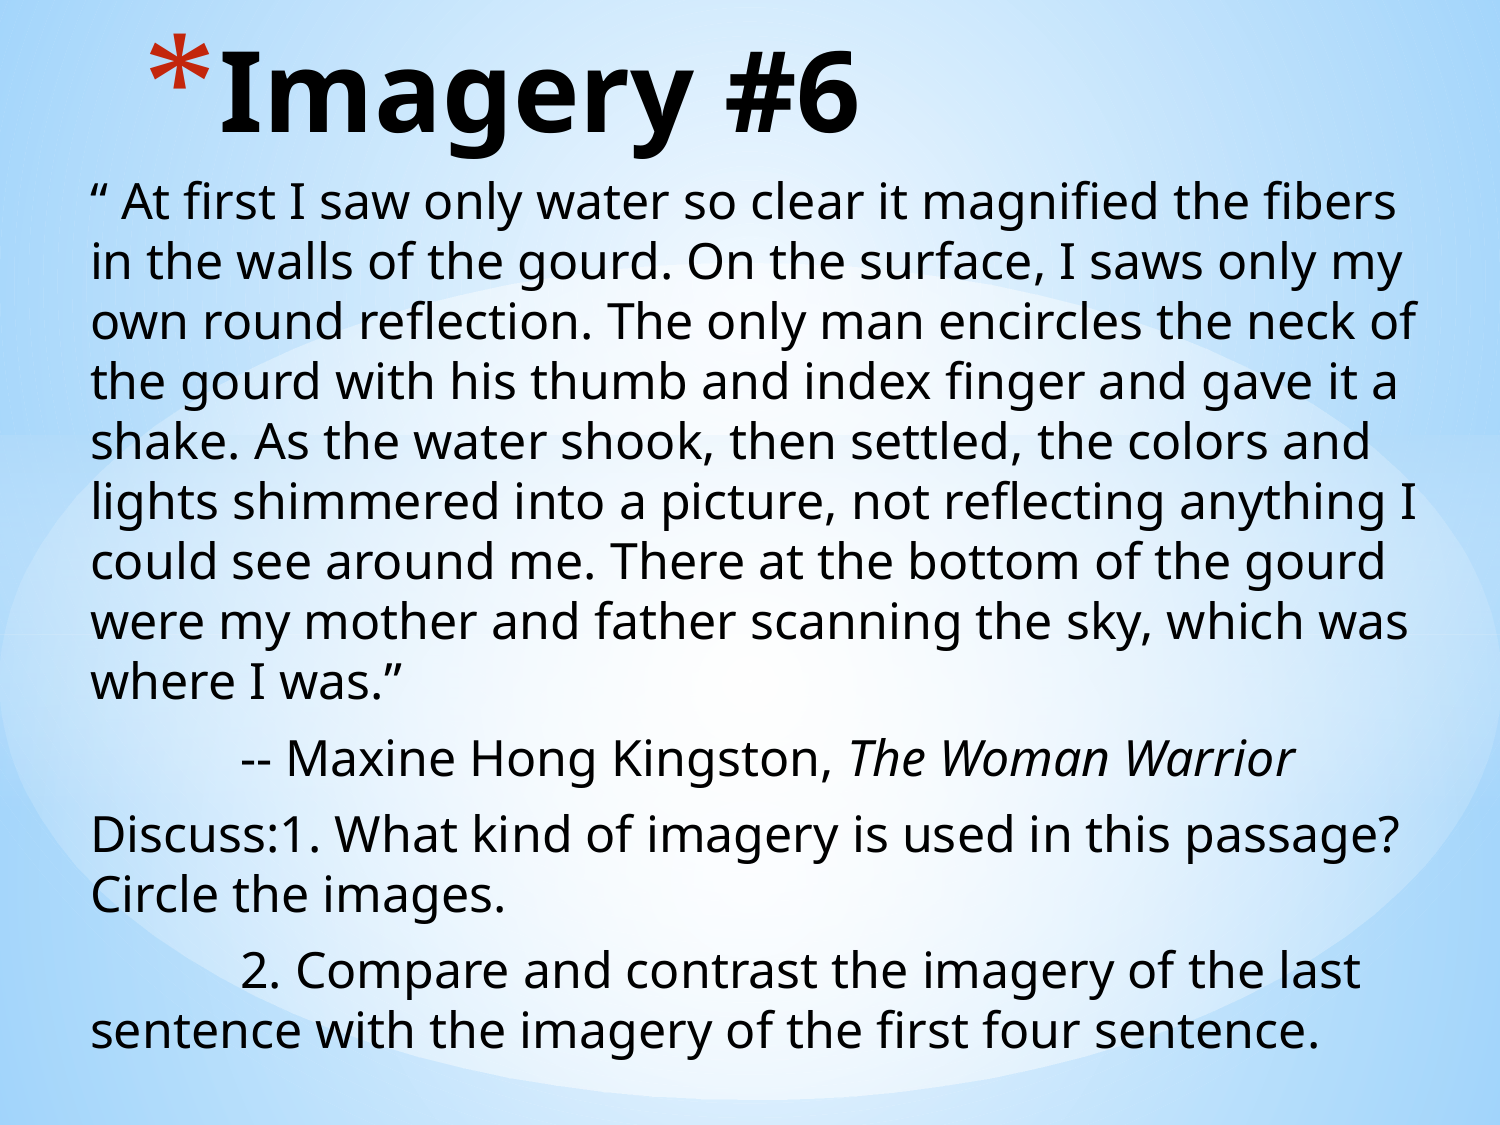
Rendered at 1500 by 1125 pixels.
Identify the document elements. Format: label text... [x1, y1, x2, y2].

subtitle “ At first I saw only water so clear it magnified the fibers in the walls of the gourd. On the surface, I saws only my own round reflection. The only man encircles the neck of the gourd with his thumb and index finger and gave it a shake. As the water shook, then settled, the colors and lights shimmered into a picture, not reflecting anything I could see around me. There at the bottom of the gourd were my mother and father scanning the sky, which was where I was.” -- Maxine Hong Kingston, The Woman Warrior Discuss:1. What kind of imagery is used in this passage? Circle the images. 2. Compare and contrast the imagery of the last sentence with the imagery of the first four sentence. [75, 162, 1438, 1088]
title Imagery #6 [99, 12, 1375, 163]
